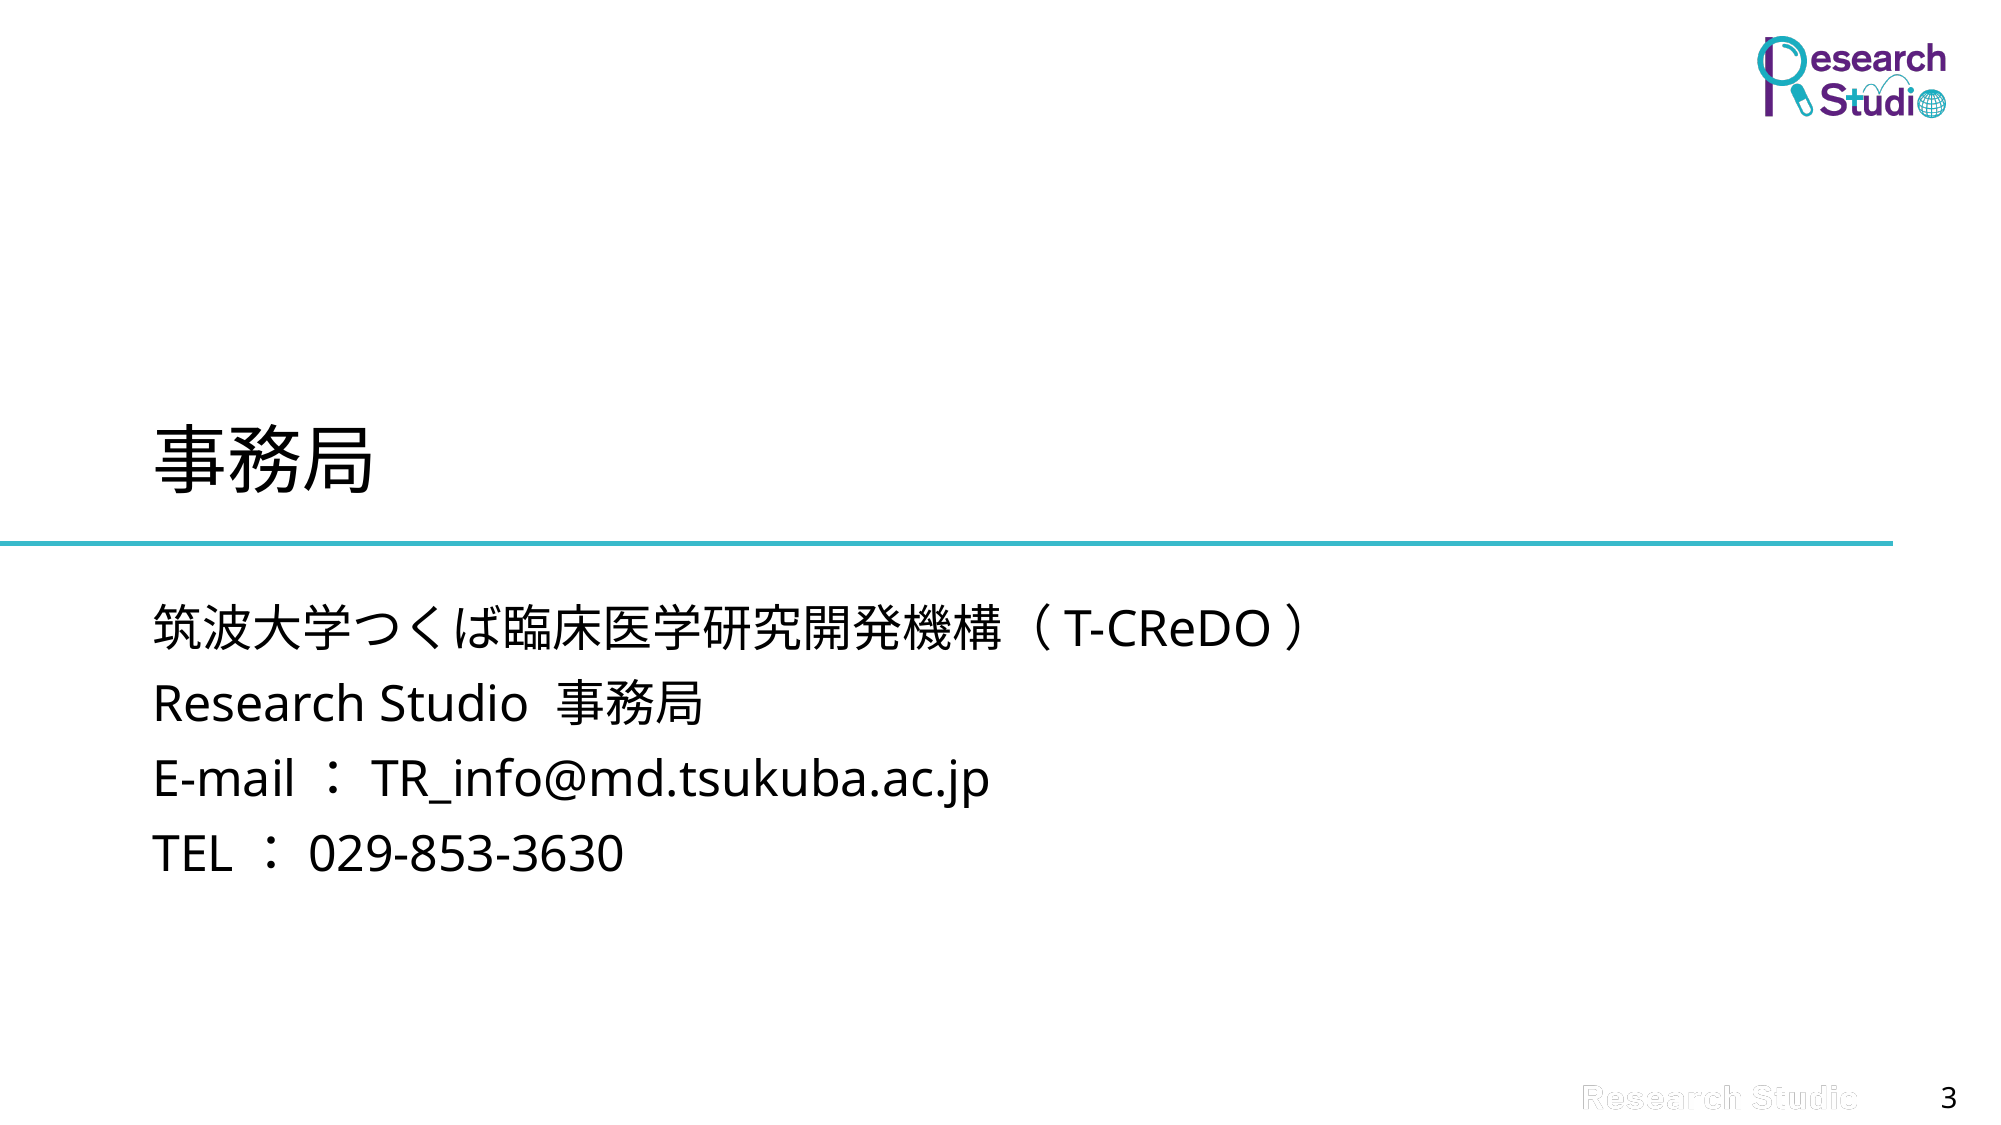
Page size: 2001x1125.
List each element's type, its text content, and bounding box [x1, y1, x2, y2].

subtitle 筑波大学つくば臨床医学研究開発機構（T-CReDO） Research Studio 事務局 E-mail：TR_info@md.tsukuba.ac.jp TEL：029-853-3630 [137, 596, 1863, 680]
slide_number 3 [1893, 1067, 2000, 1125]
picture [1757, 36, 1958, 120]
title 事務局 [137, 381, 1863, 545]
picture [1554, 1066, 1902, 1125]
